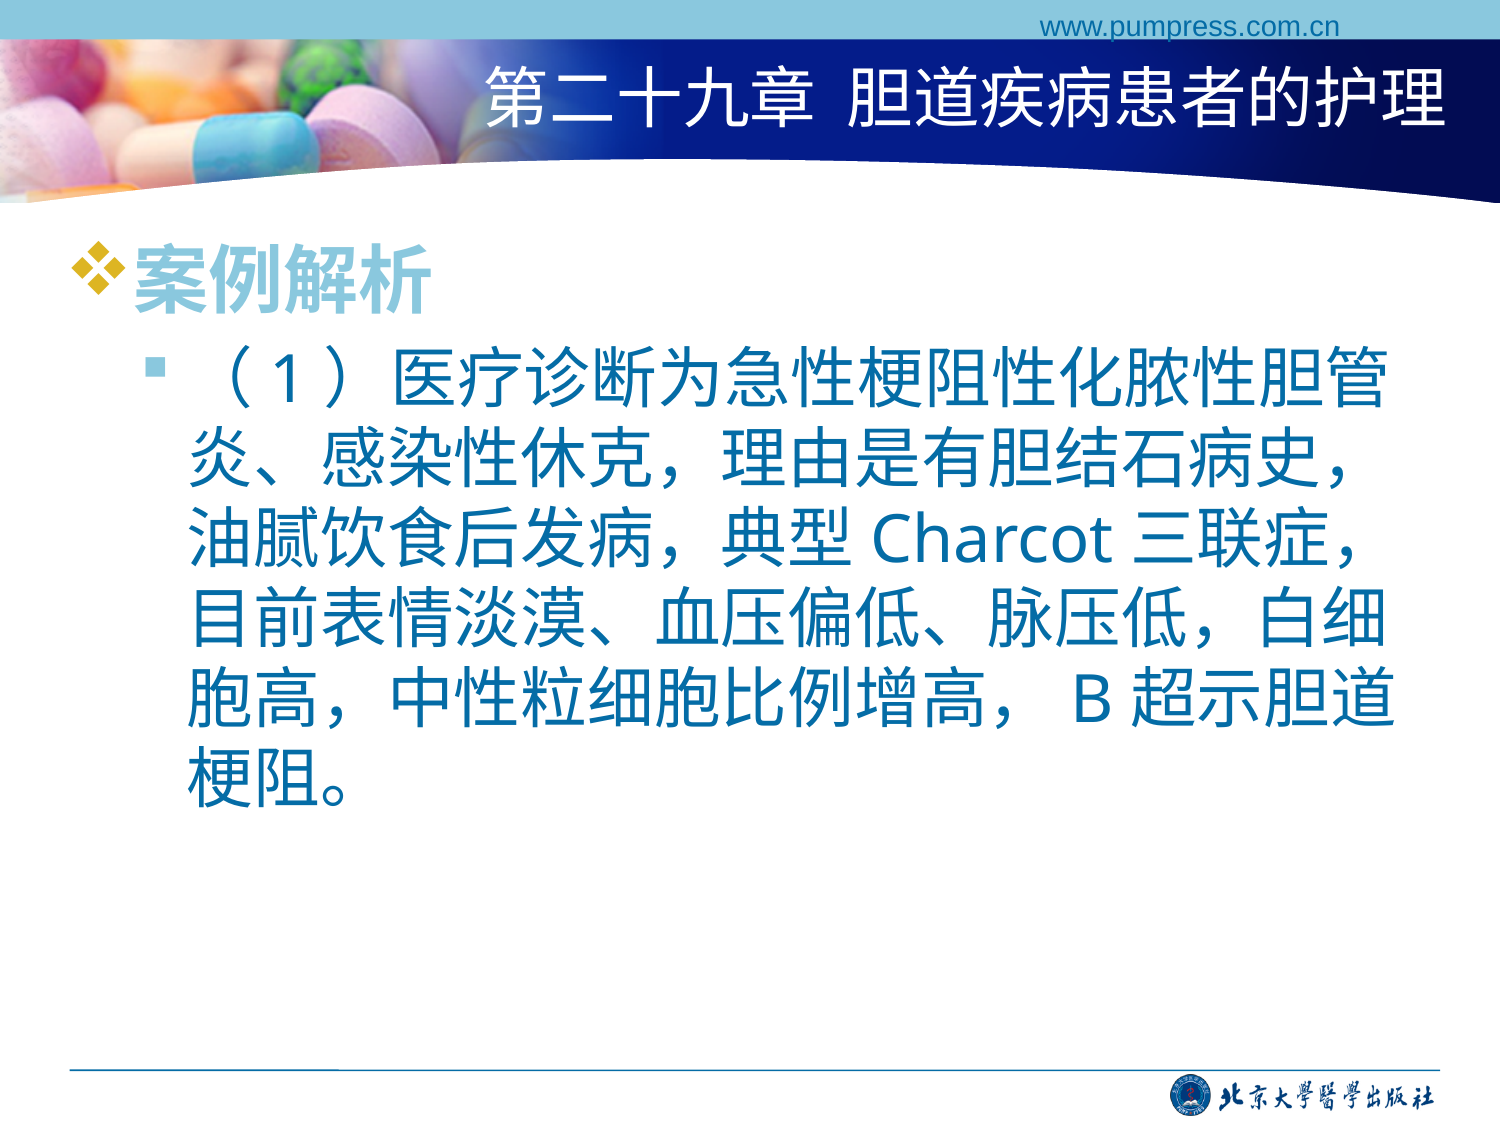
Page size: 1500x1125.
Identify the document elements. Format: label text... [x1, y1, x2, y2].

title 第二十九章 胆道疾病患者的护理 [137, 49, 1463, 143]
list 案例解析 （1）医疗诊断为急性梗阻性化脓性胆管炎、感染性休克，理由是有胆结石病史，油腻饮食后发病，典型Charcot三联症，目前表情淡漠、血压偏低、脉压低，白细胞高，中性粒细胞比例增高，B超示胆道梗阻。 [49, 224, 1463, 1026]
picture [1170, 1074, 1436, 1118]
picture [0, 40, 1500, 203]
slide_number www.pumpress.com.cn [1025, 0, 1463, 38]
